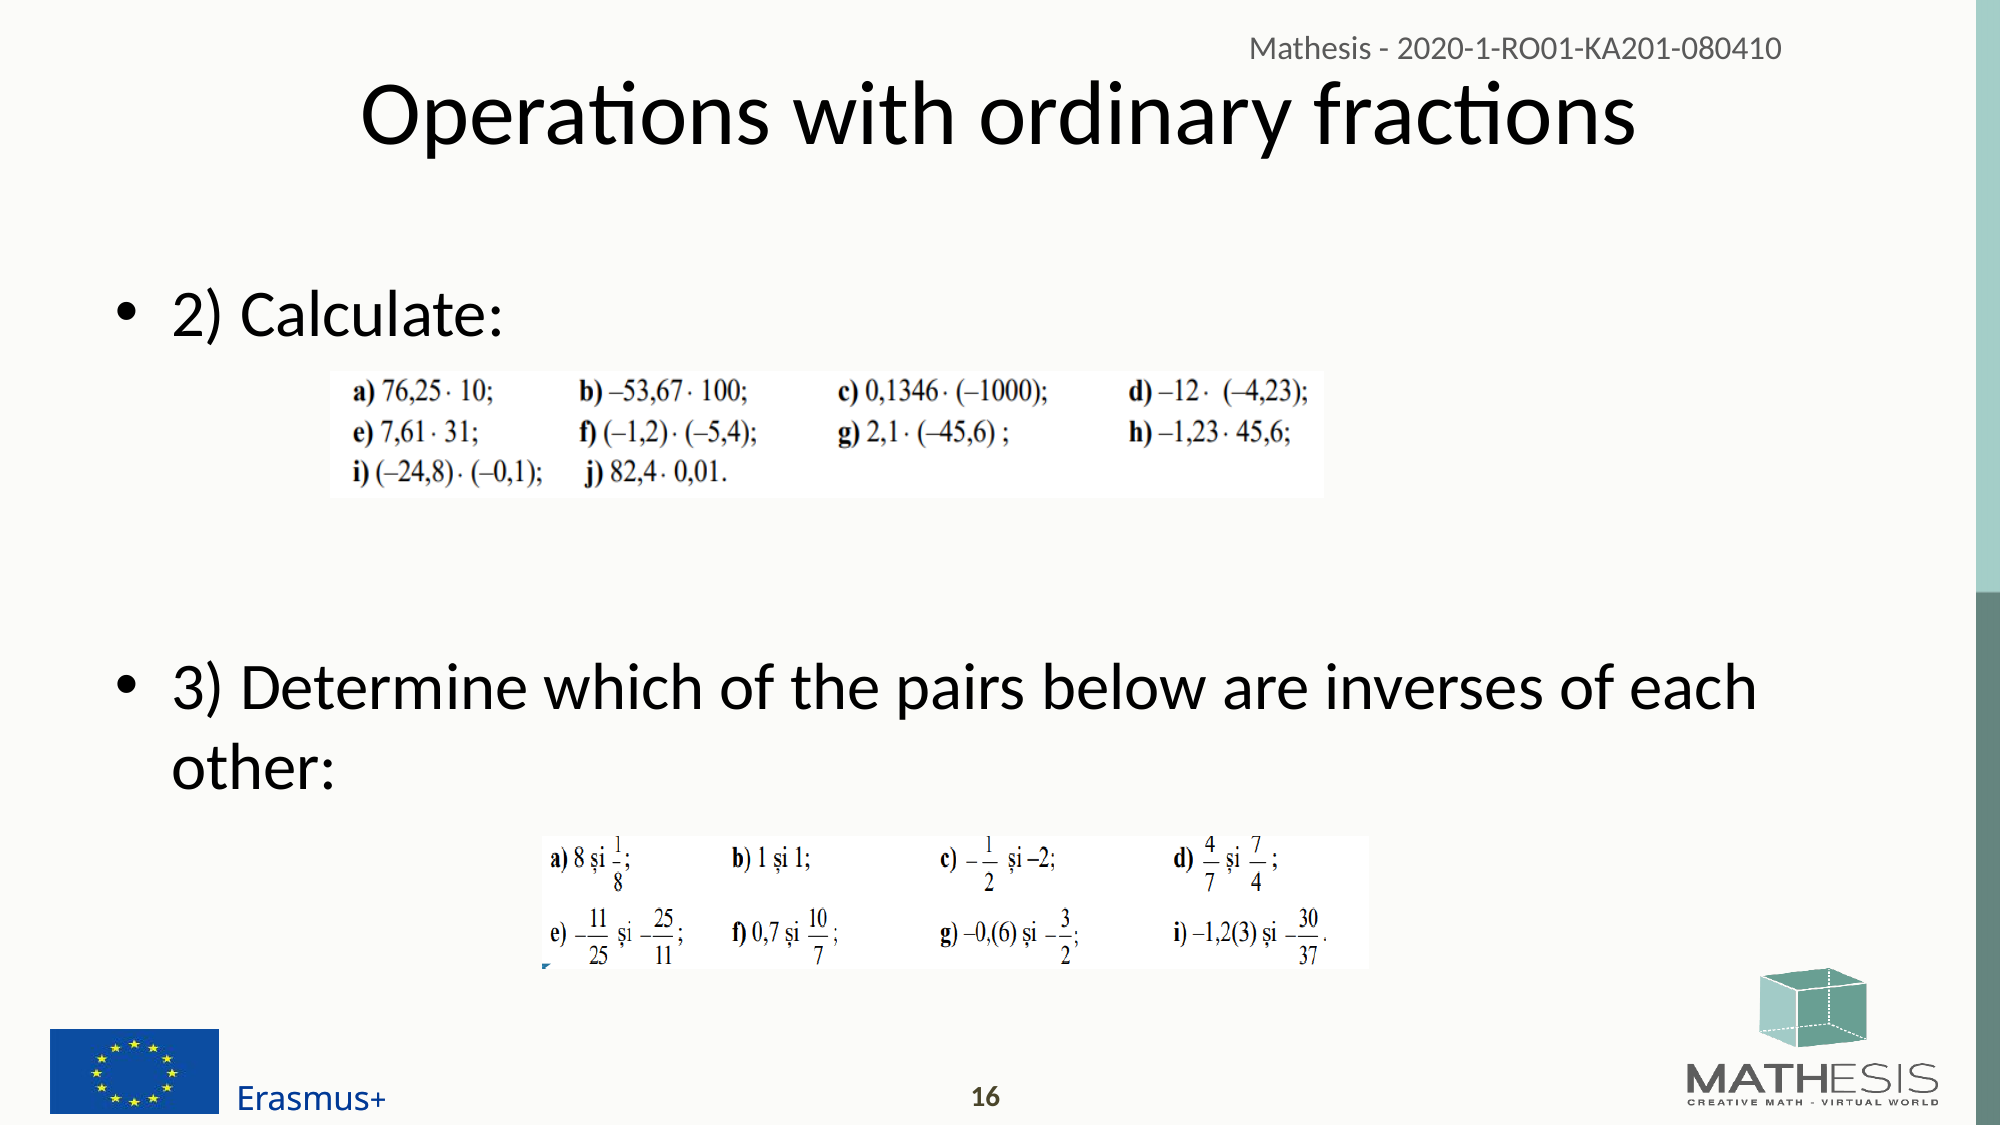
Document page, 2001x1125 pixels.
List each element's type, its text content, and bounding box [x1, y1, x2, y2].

list 2) Calculate: 3) Determine which of the pairs below are inverses of each other: [99, 262, 1900, 1005]
picture [542, 836, 1369, 969]
picture [330, 371, 1325, 498]
picture [50, 1029, 219, 1114]
title Operations with ordinary fractions [99, 45, 1900, 233]
